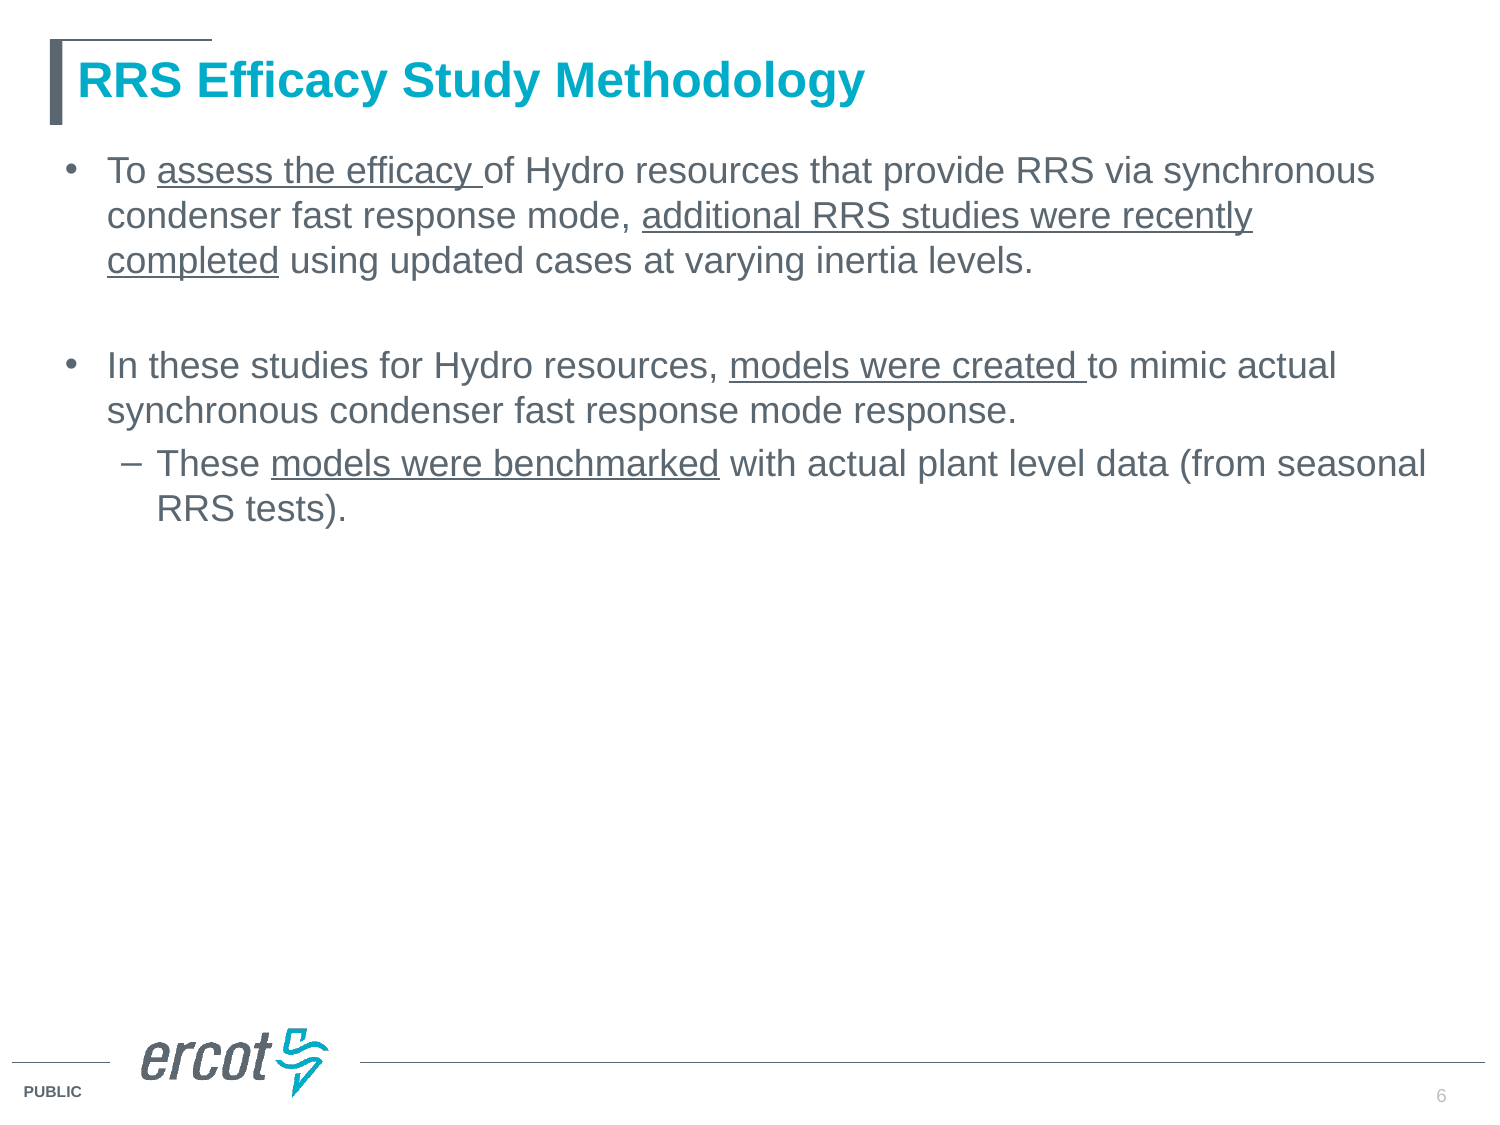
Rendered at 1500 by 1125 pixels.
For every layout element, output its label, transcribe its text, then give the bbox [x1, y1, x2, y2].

list To assess the efficacy of Hydro resources that provide RRS via synchronous condenser fast response mode, additional RRS studies were recently completed using updated cases at varying inertia levels. In these studies for Hydro resources, models were created to mimic actual synchronous condenser fast response mode response. These models were benchmarked with actual plant level data (from seasonal RRS tests). [50, 138, 1450, 970]
picture [137, 1024, 332, 1100]
title RRS Efficacy Study Methodology [62, 39, 1450, 125]
